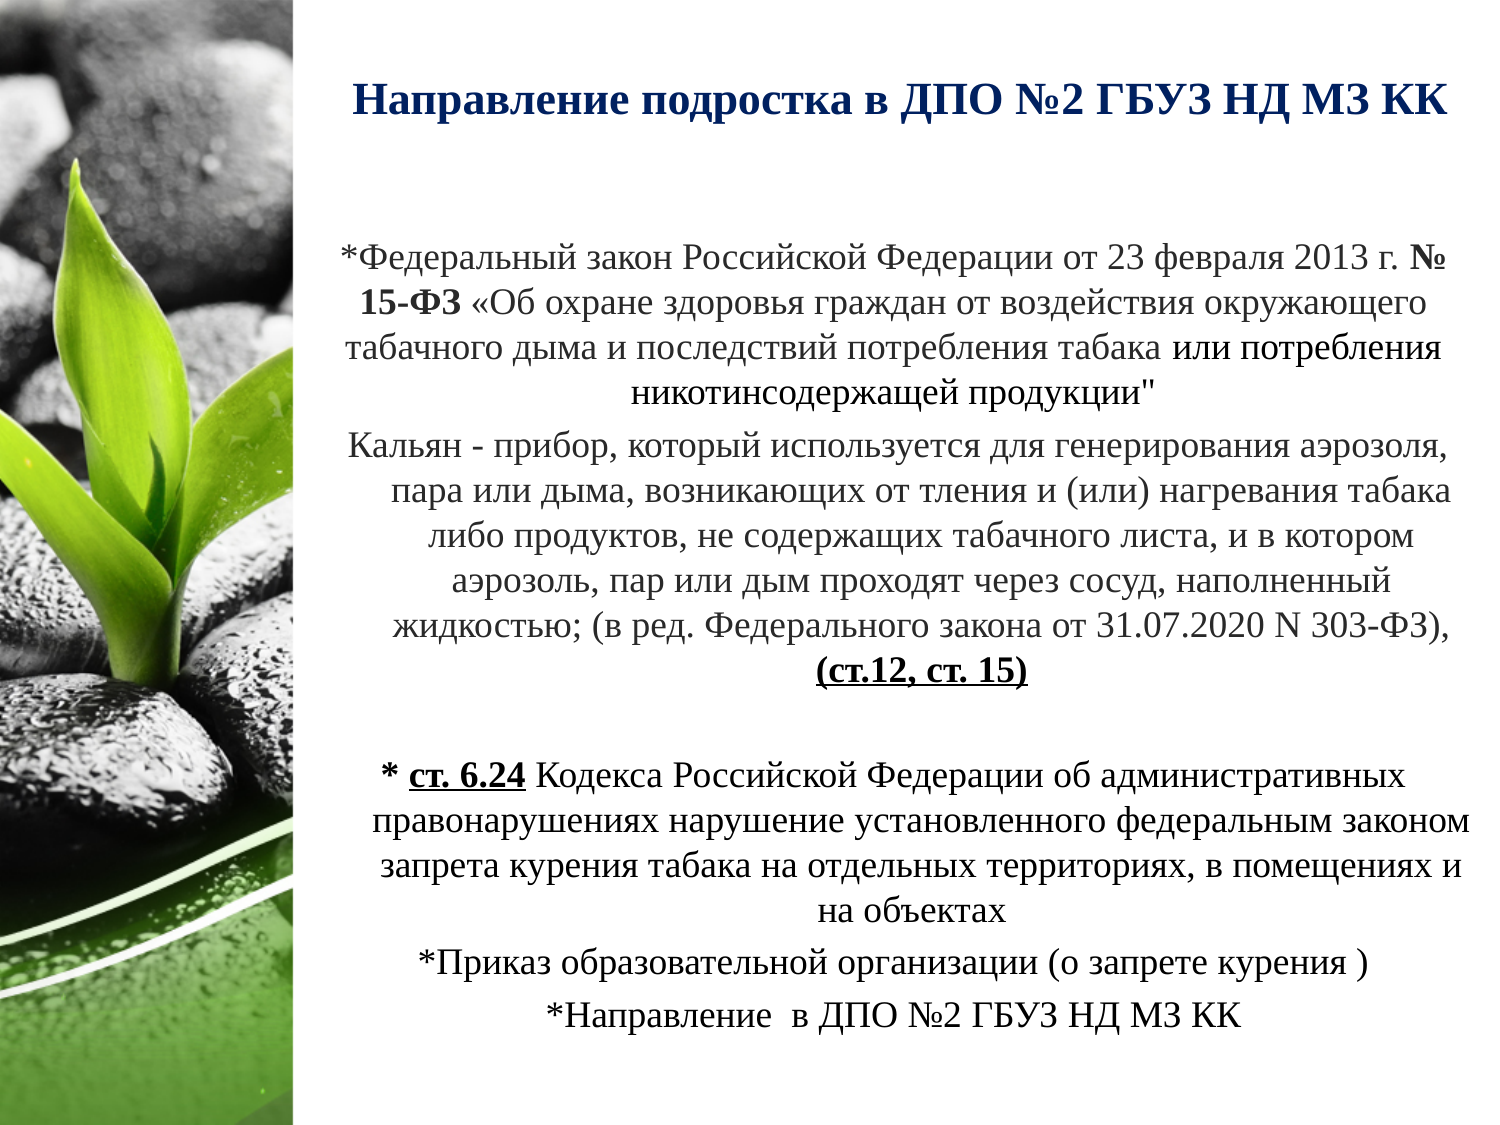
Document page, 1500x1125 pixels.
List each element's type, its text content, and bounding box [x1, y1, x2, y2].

title Направление подростка в ДПО №2 ГБУЗ НД МЗ КК [300, 37, 1500, 155]
picture [0, 0, 1500, 1125]
text_box *Федеральный закон Российской Федерации от 23 февраля 2013 г. № 15-ФЗ «Об охране здоровья граждан от воздействия окружающего табачного дыма и последствий потребления табака или потребления никотинсодержащей продукции" Кальян - прибор, который используется для генерирования аэрозоля, пара или дыма, возникающих от тления и (или) нагревания табака либо продуктов, не содержащих табачного листа, и в котором аэрозоль, пар или дым проходят через сосуд, наполненный жидкостью; (в ред. Федерального закона от 31.07.2020 N 303-ФЗ), (ст.12, ст. 15) * ст. 6.24 Кодекса Российской Федерации об административных правонарушениях нарушение установленного федеральным законом запрета курения табака на отдельных территориях, в помещениях и на объектах *Приказ образовательной организации (о запрете курения ) *Направление в ДПО №2 ГБУЗ НД МЗ КК [299, 224, 1488, 1079]
